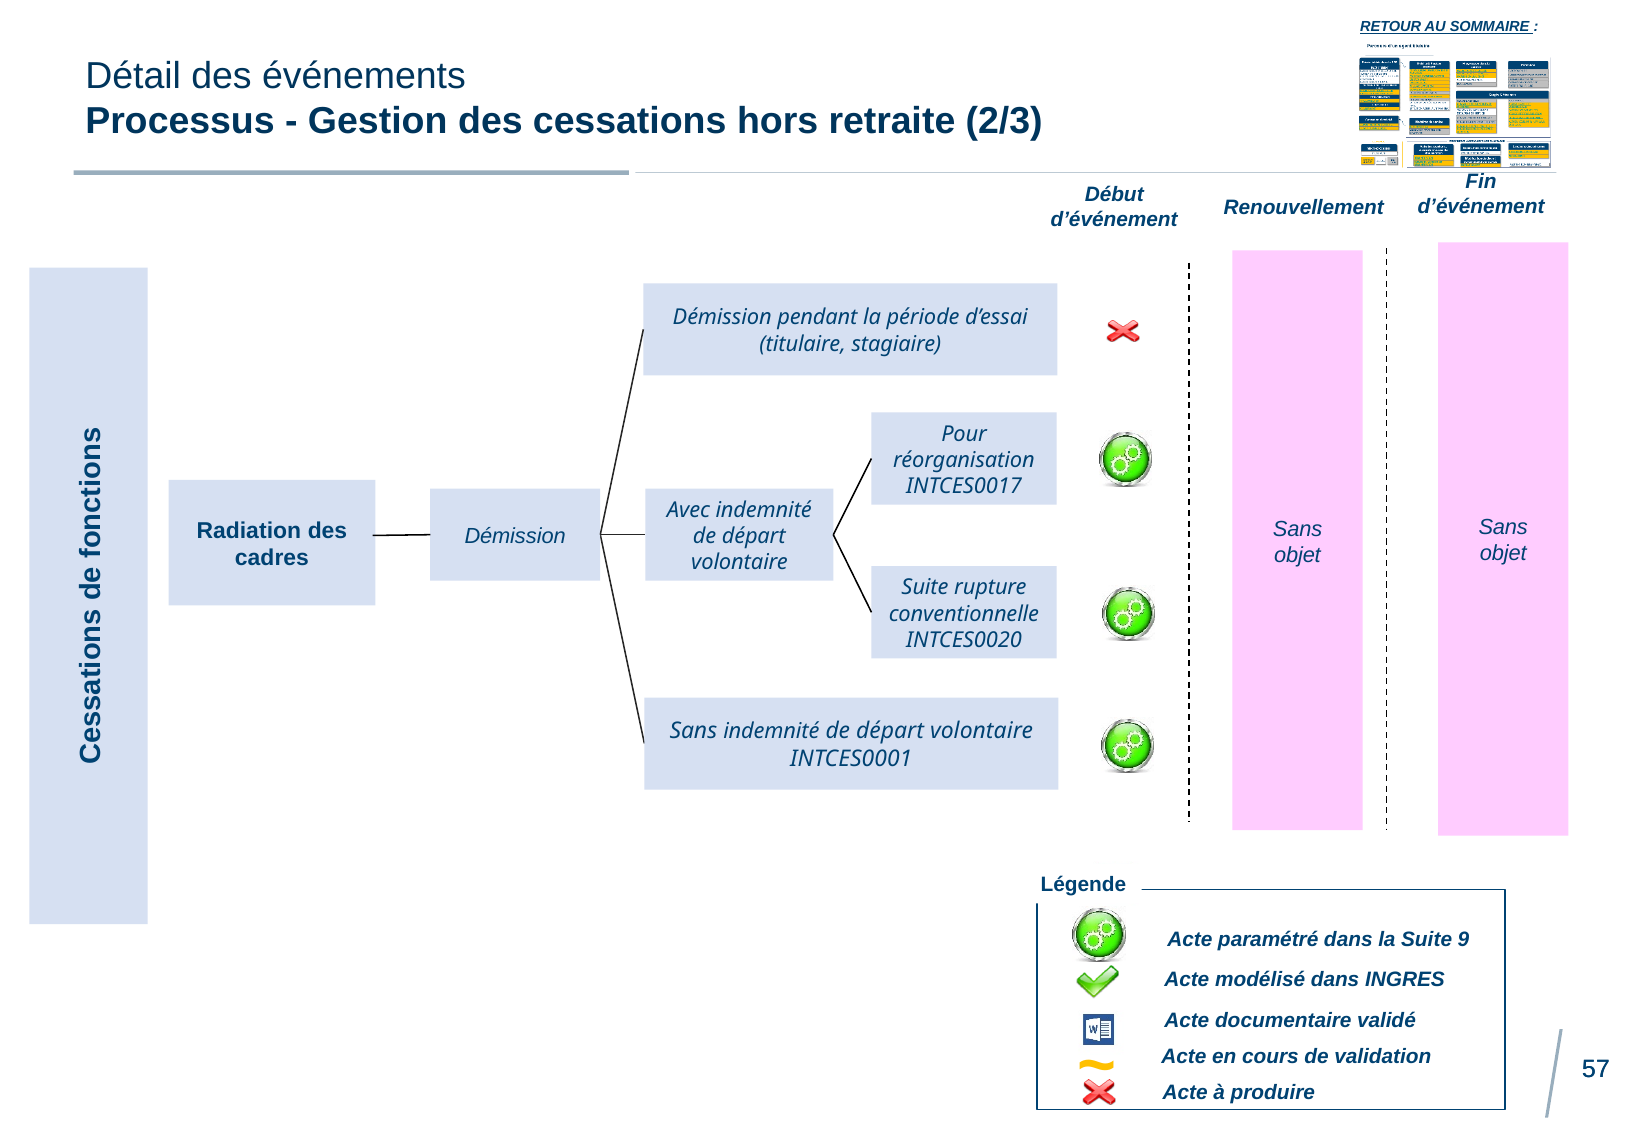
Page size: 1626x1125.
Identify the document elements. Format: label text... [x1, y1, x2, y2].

picture [1082, 1079, 1116, 1105]
picture [1067, 890, 1143, 1059]
slide_number 57 [1516, 1044, 1625, 1121]
picture [1102, 585, 1155, 641]
picture [1101, 717, 1154, 773]
picture [1082, 850, 1143, 889]
picture [1106, 320, 1140, 342]
picture [1359, 40, 1553, 168]
picture [1099, 430, 1152, 487]
